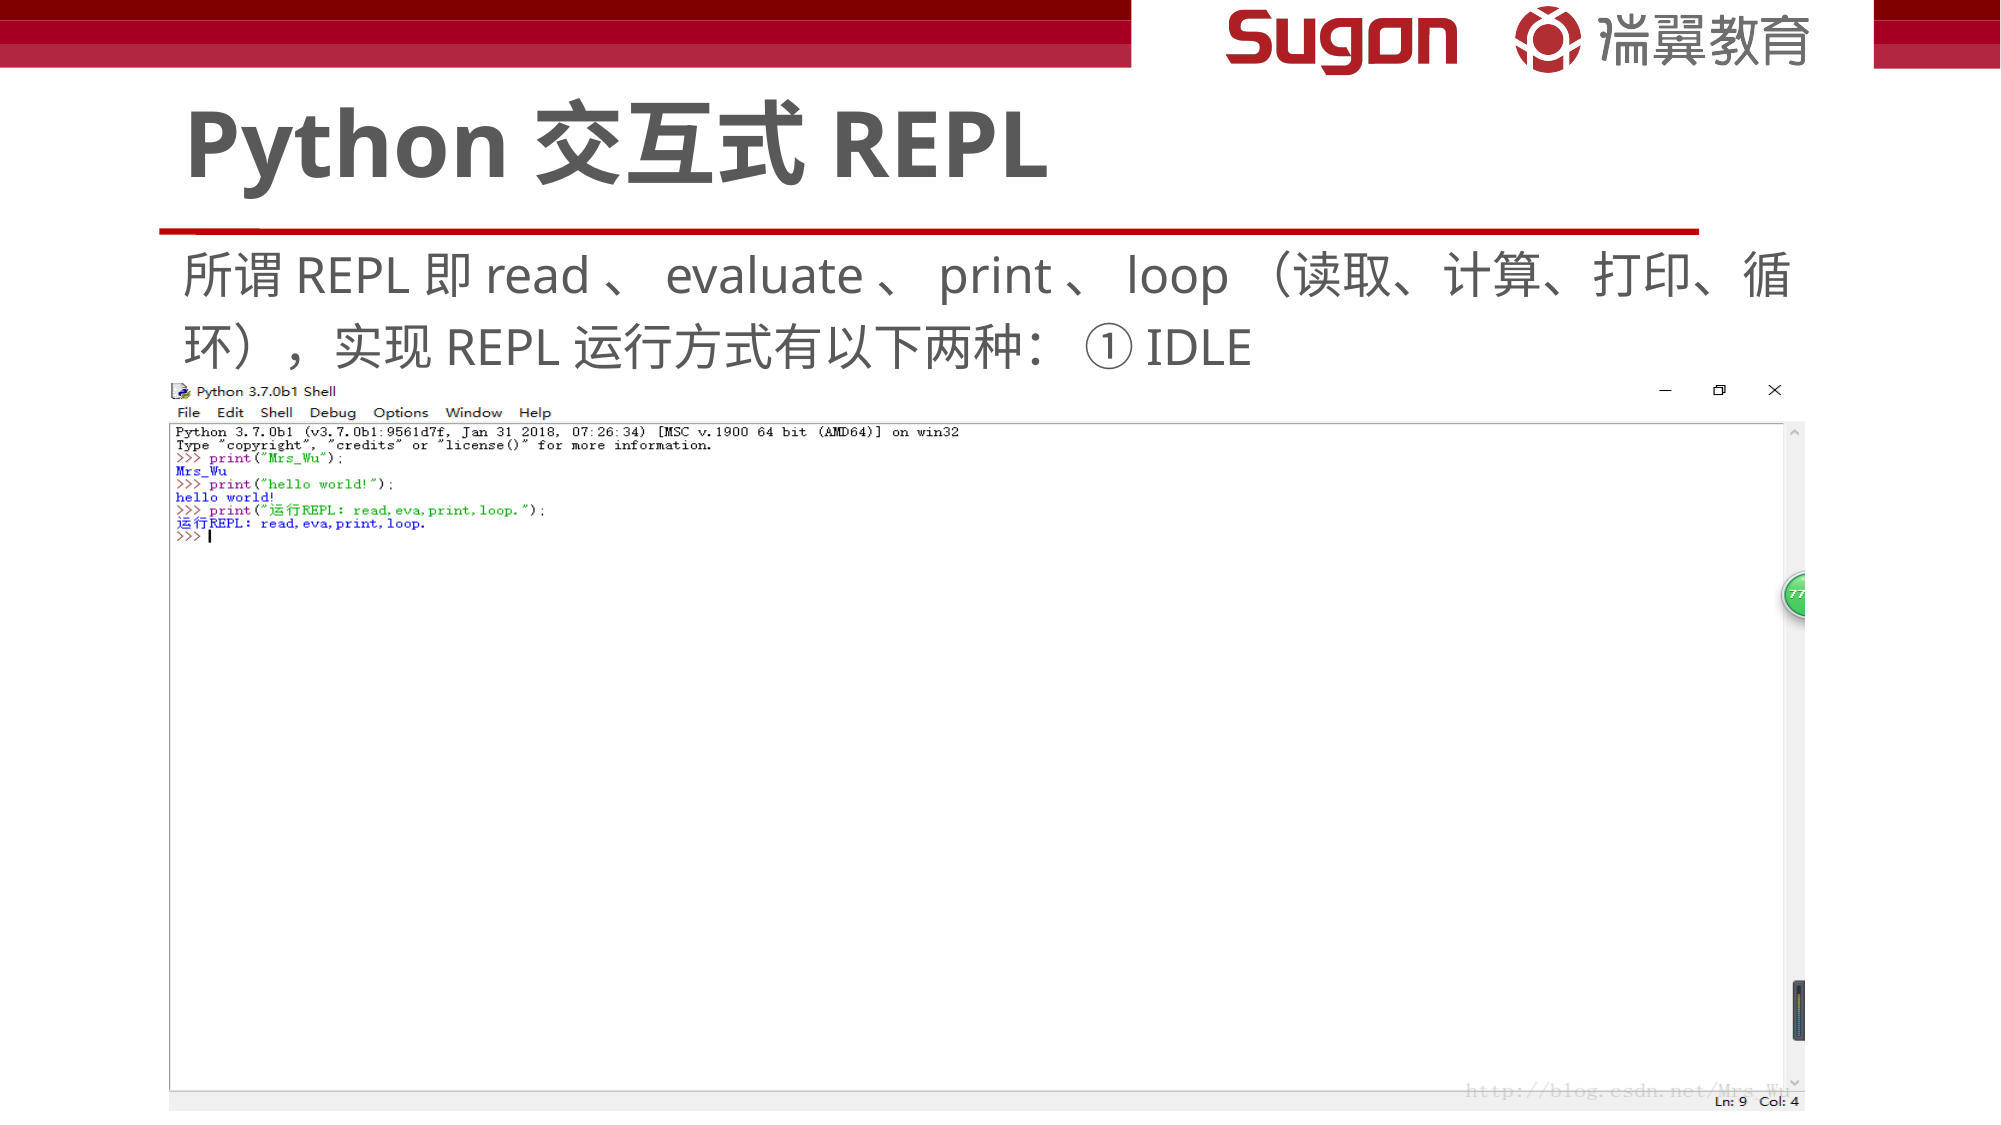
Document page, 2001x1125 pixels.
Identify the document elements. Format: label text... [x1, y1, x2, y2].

title Python交互式REPL [169, 91, 1895, 214]
list 所谓REPL即read、evaluate、print、loop（读取、计算、打印、循环），实现REPL运行方式有以下两种： ①IDLE [169, 223, 1895, 379]
picture [1194, 0, 1484, 91]
picture [169, 380, 1805, 1111]
picture [1515, 6, 1809, 73]
